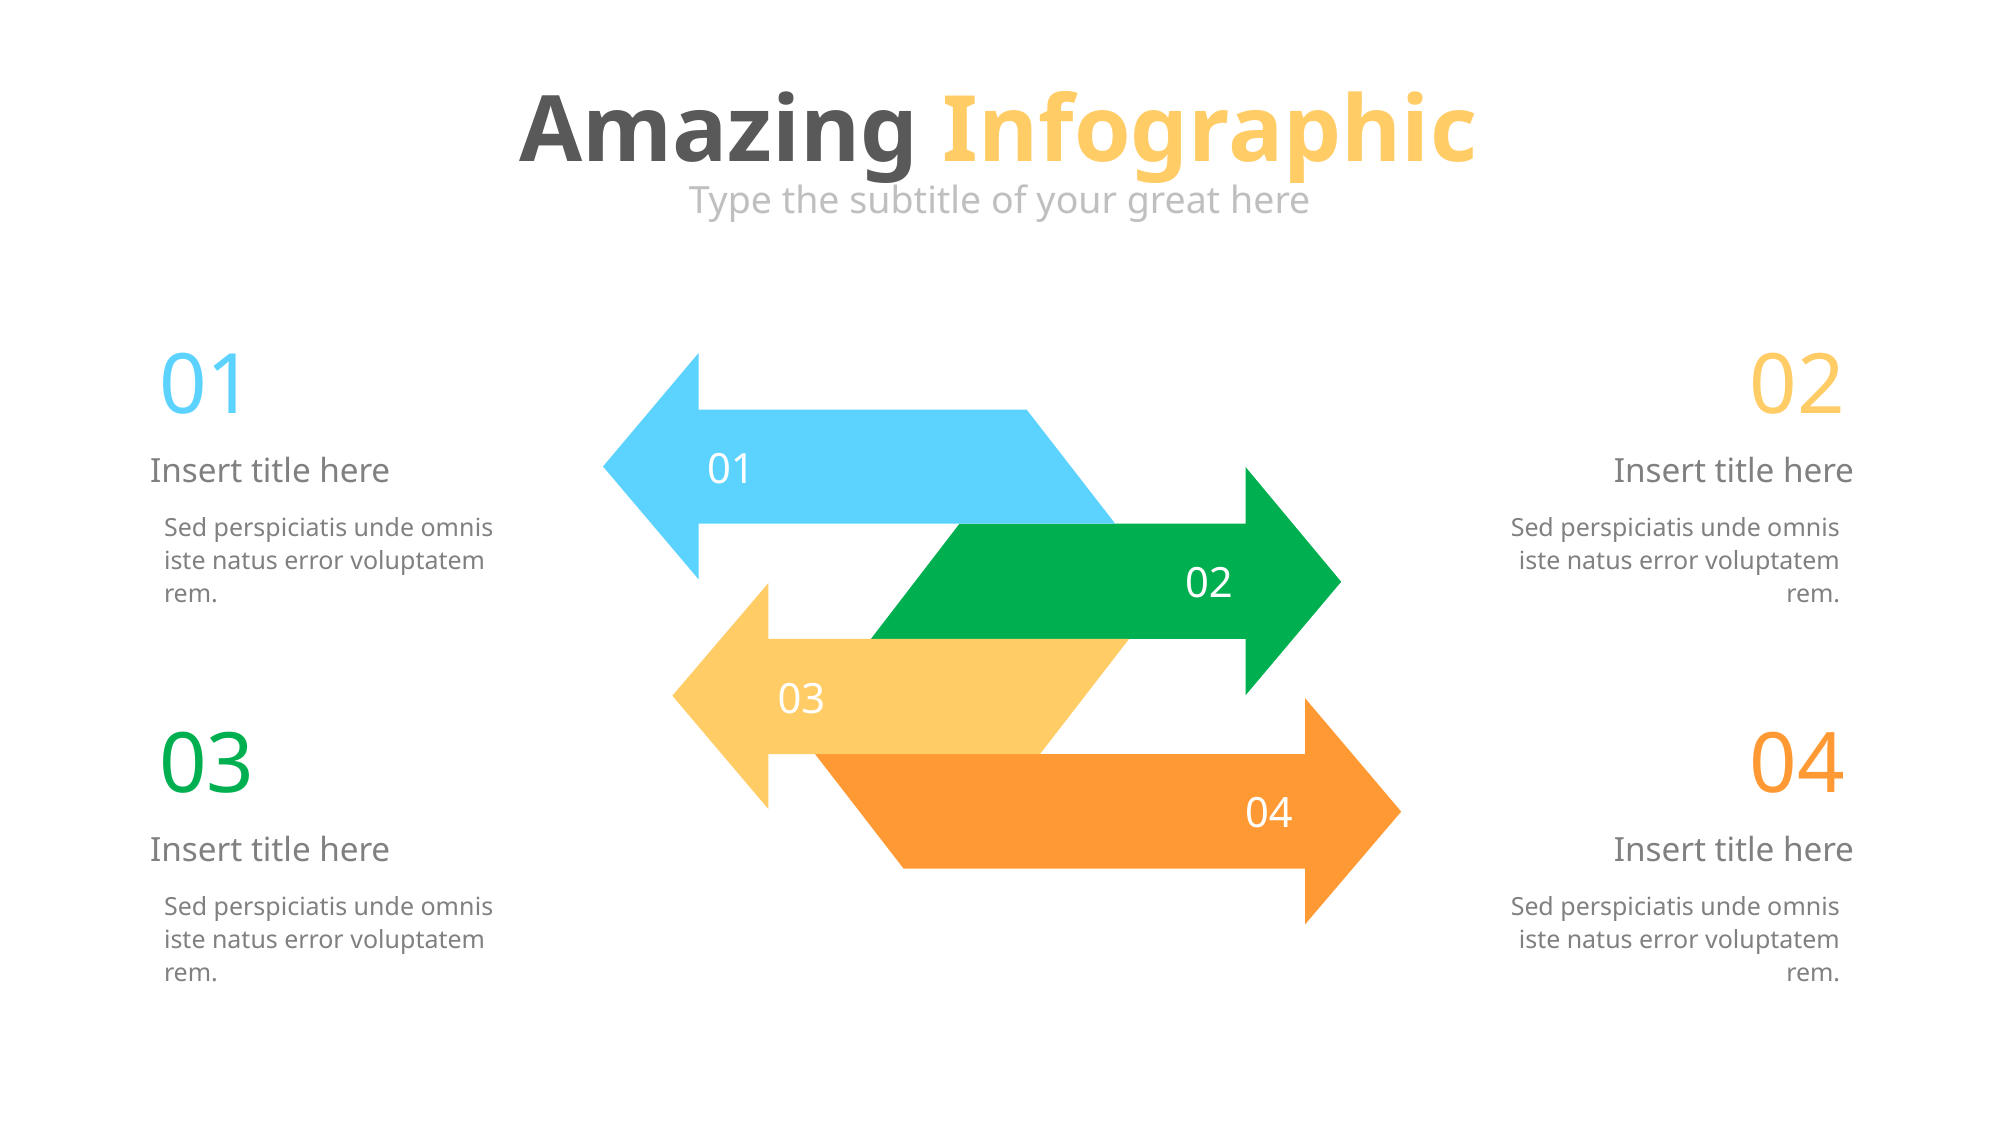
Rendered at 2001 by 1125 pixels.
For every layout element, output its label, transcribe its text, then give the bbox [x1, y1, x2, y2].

text_box [672, 582, 769, 810]
text_box [1245, 467, 1342, 696]
text_box 04 [1230, 778, 1308, 844]
text_box Sed perspiciatis unde omnis iste natus error voluptatem rem. [149, 501, 536, 615]
text_box 02 [1170, 548, 1248, 614]
text_box 01 [692, 434, 770, 499]
text_box 03 [144, 702, 269, 817]
text_box Insert title here [135, 821, 406, 876]
text_box Sed perspiciatis unde omnis iste natus error voluptatem rem. [1469, 501, 1856, 615]
text_box Insert title here [135, 441, 406, 497]
text_box Sed perspiciatis unde omnis iste natus error voluptatem rem. [1469, 880, 1856, 994]
text_box Type the subtitle of your great here [84, 173, 1916, 254]
text_box [1305, 698, 1402, 925]
text_box Insert title here [1599, 441, 1870, 497]
text_box 02 [1735, 323, 1860, 438]
text_box 01 [144, 323, 269, 438]
text_box 03 [762, 664, 841, 729]
text_box Insert title here [1599, 821, 1870, 876]
text_box [871, 523, 1245, 639]
text_box Sed perspiciatis unde omnis iste natus error voluptatem rem. [149, 880, 536, 994]
text_box [699, 409, 1116, 524]
text_box 04 [1735, 702, 1860, 817]
text_box [603, 353, 699, 580]
text_box Amazing Infographic [83, 74, 1914, 183]
text_box [769, 638, 1130, 755]
text_box [815, 754, 1305, 869]
